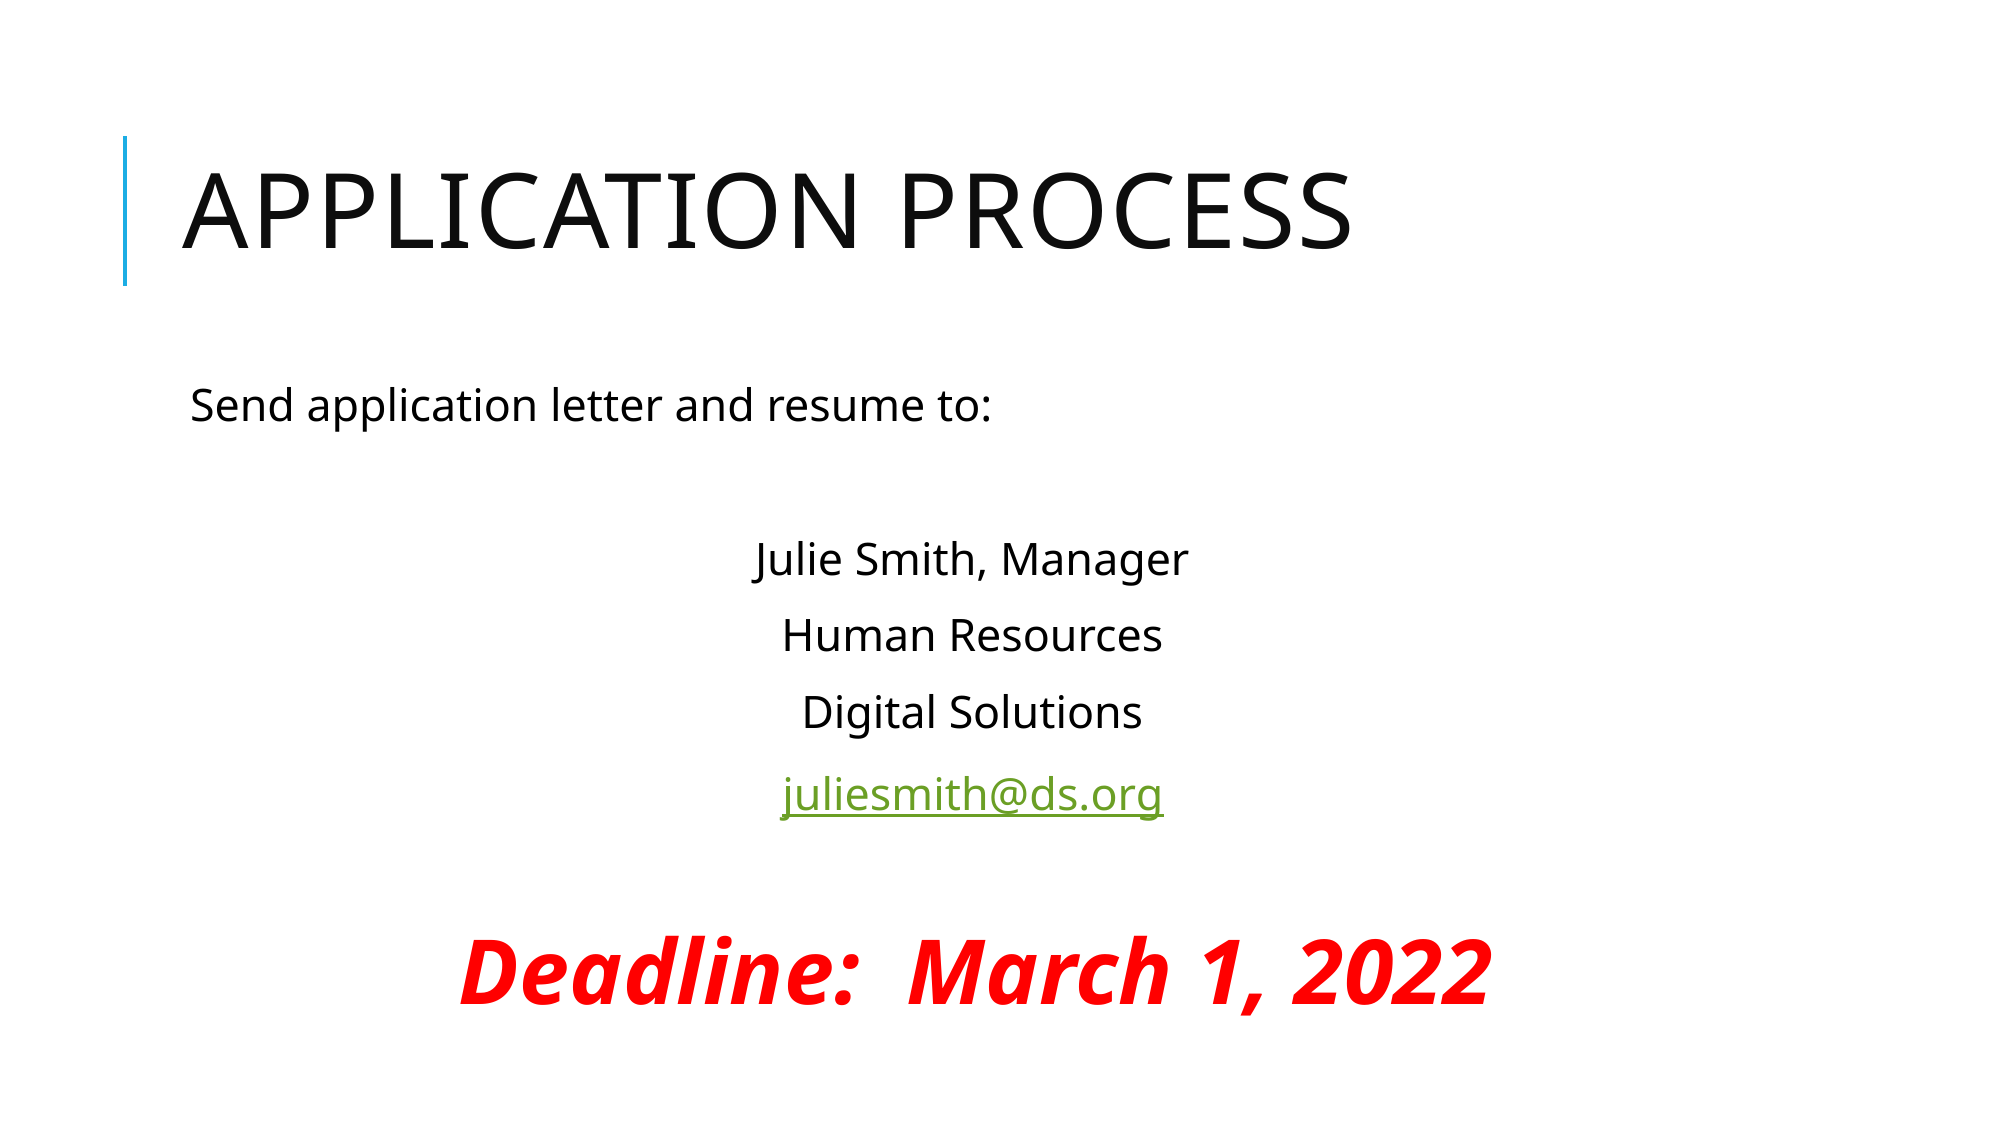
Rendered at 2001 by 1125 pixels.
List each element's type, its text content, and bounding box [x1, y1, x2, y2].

list Send application letter and resume to: Julie Smith, Manager Human Resources Digital Solutions juliesmith@ds.org Deadline: March 1, 2022 [168, 375, 1763, 1035]
title Application process [168, 96, 1763, 342]
